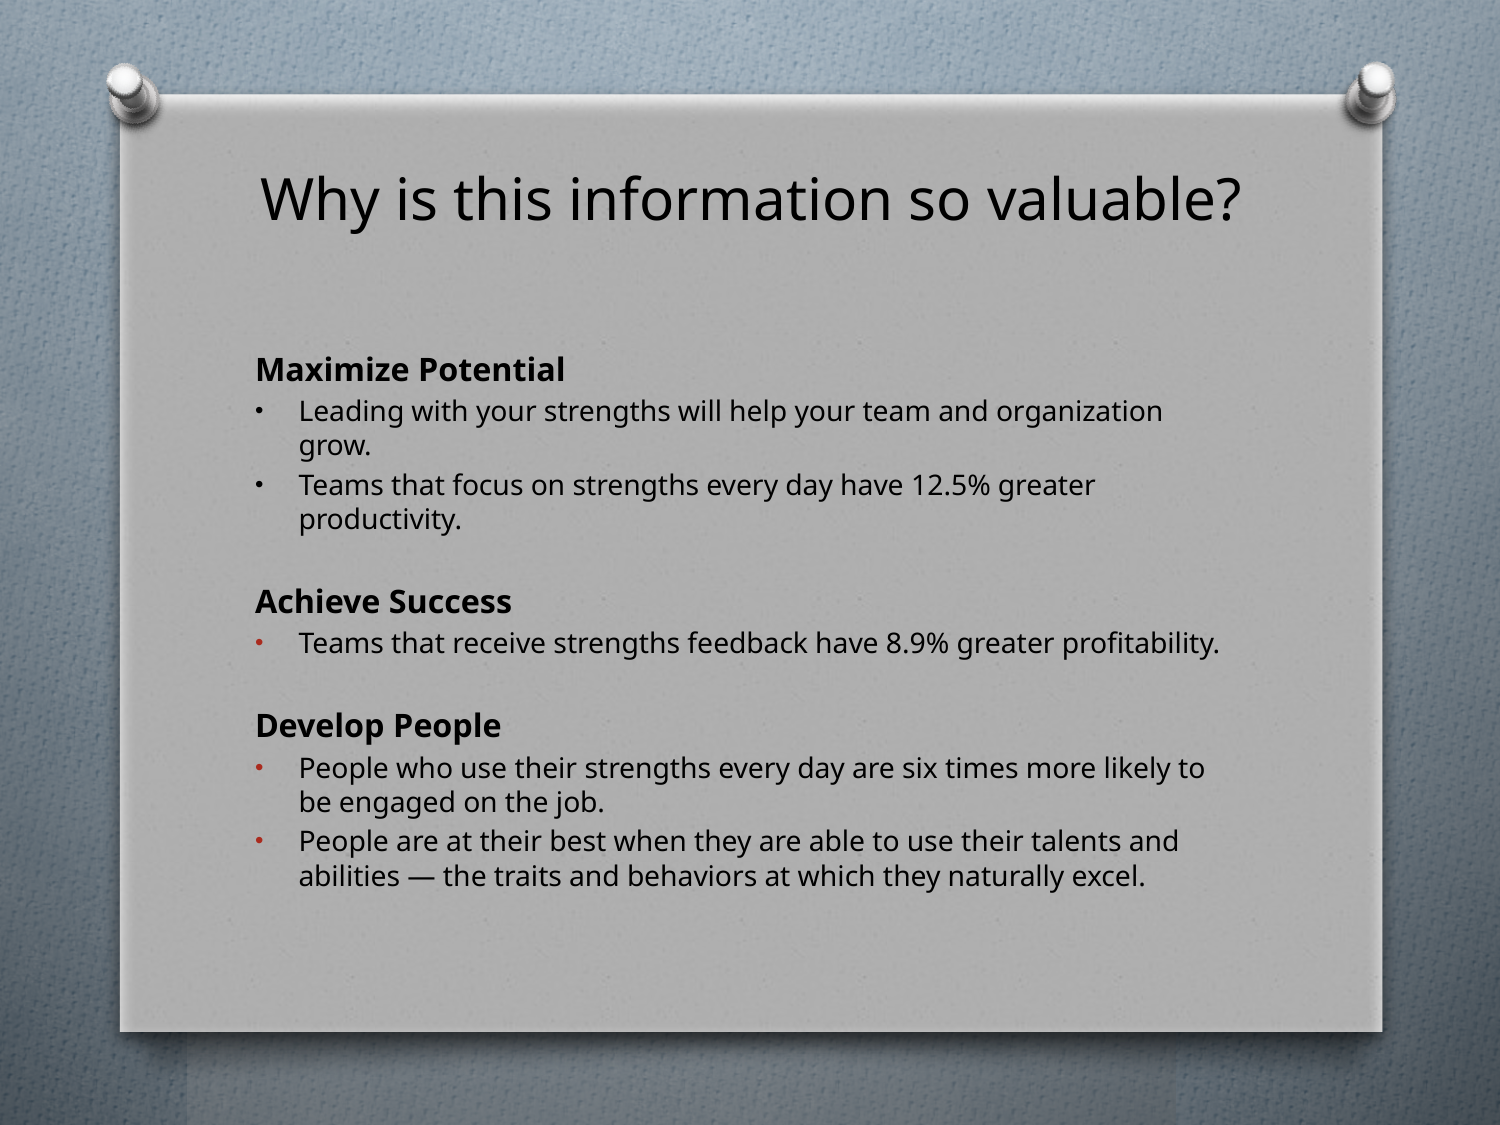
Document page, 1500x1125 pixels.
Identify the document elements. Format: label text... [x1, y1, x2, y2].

picture [75, 29, 198, 153]
list Maximize Potential Leading with your strengths will help your team and organization grow. Teams that focus on strengths every day have 12.5% greater productivity. Achieve Success Teams that receive strengths feedback have 8.9% greater profitability. Develop People People who use their strengths every day are six times more likely to be engaged on the job. People are at their best when they are able to use their talents and abilities — the traits and behaviors at which they naturally excel. [240, 261, 1257, 939]
title Why is this information so valuable? [179, 134, 1323, 262]
picture [1317, 35, 1439, 156]
